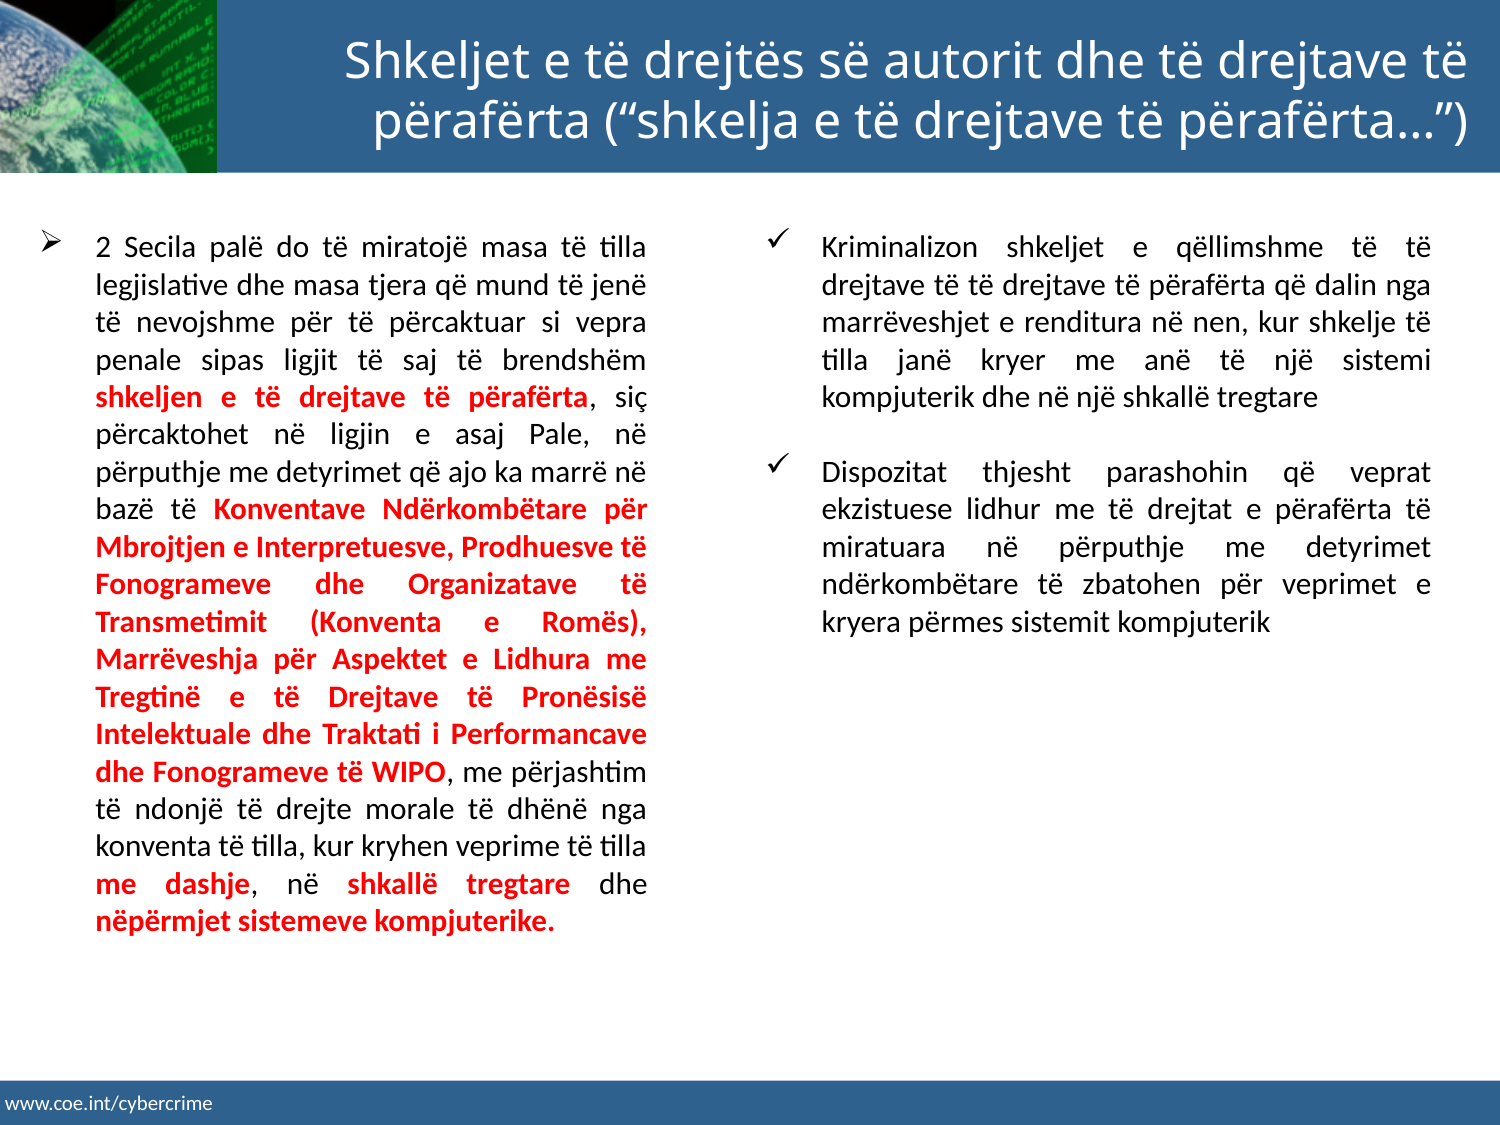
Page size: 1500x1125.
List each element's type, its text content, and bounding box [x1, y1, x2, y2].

picture [0, 0, 217, 173]
text_box Kriminalizon shkeljet e qëllimshme të të drejtave të të drejtave të përafërta që dalin nga marrëveshjet e renditura në nen, kur shkelje të tilla janë kryer me anë të një sistemi kompjuterik dhe në një shkallë tregtare Dispozitat thjesht parashohin që veprat ekzistuese lidhur me të drejtat e përafërta të miratuara në përputhje me detyrimet ndërkombëtare të zbatohen për veprimet e kryera përmes sistemit kompjuterik [750, 219, 1448, 646]
text_box Shkeljet e të drejtës së autorit dhe të drejtave të përafërta (“shkelja e të drejtave të përafërta…”) [231, 21, 1484, 156]
text_box 2 Secila palë do të miratojë masa të tilla legjislative dhe masa tjera që mund të jenë të nevojshme për të përcaktuar si vepra penale sipas ligjit të saj të brendshëm shkeljen e të drejtave të përafërta, siç përcaktohet në ligjin e asaj Pale, në përputhje me detyrimet që ajo ka marrë në bazë të Konventave Ndërkombëtare për Mbrojtjen e Interpretuesve, Prodhuesve të Fonogrameve dhe Organizatave të Transmetimit (Konventa e Romës), Marrëveshja për Aspektet e Lidhura me Tregtinë e të Drejtave të Pronësisë Intelektuale dhe Traktati i Performancave dhe Fonogrameve të WIPO, me përjashtim të ndonjë të drejte morale të dhënë nga konventa të tilla, kur kryhen veprime të tilla me dashje, në shkallë tregtare dhe nëpërmjet sistemeve kompjuterike. [24, 219, 663, 946]
